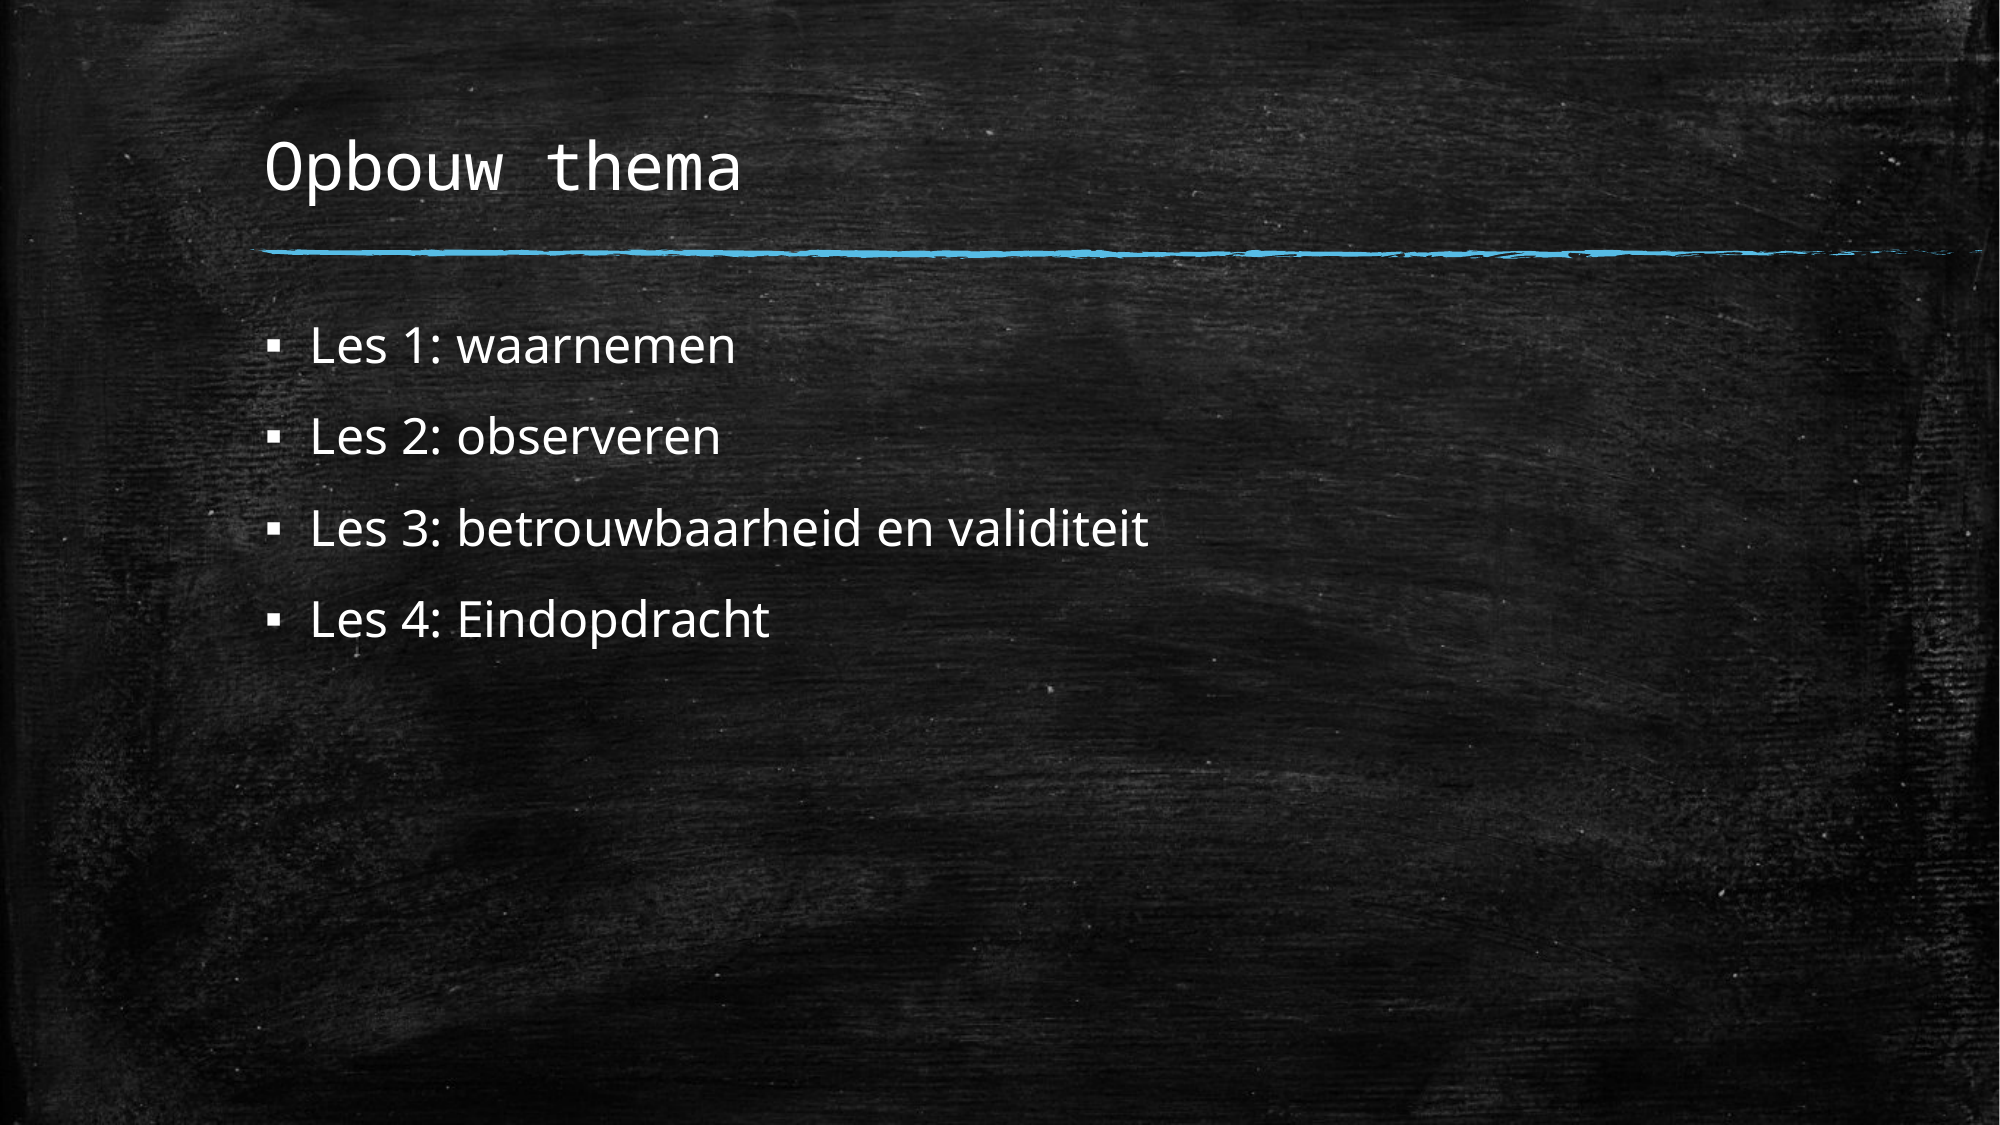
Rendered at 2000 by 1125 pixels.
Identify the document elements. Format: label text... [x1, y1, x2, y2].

title Opbouw thema [249, 45, 1750, 213]
list Les 1: waarnemen Les 2: observeren Les 3: betrouwbaarheid en validiteit Les 4: Eindopdracht [249, 312, 1750, 1013]
